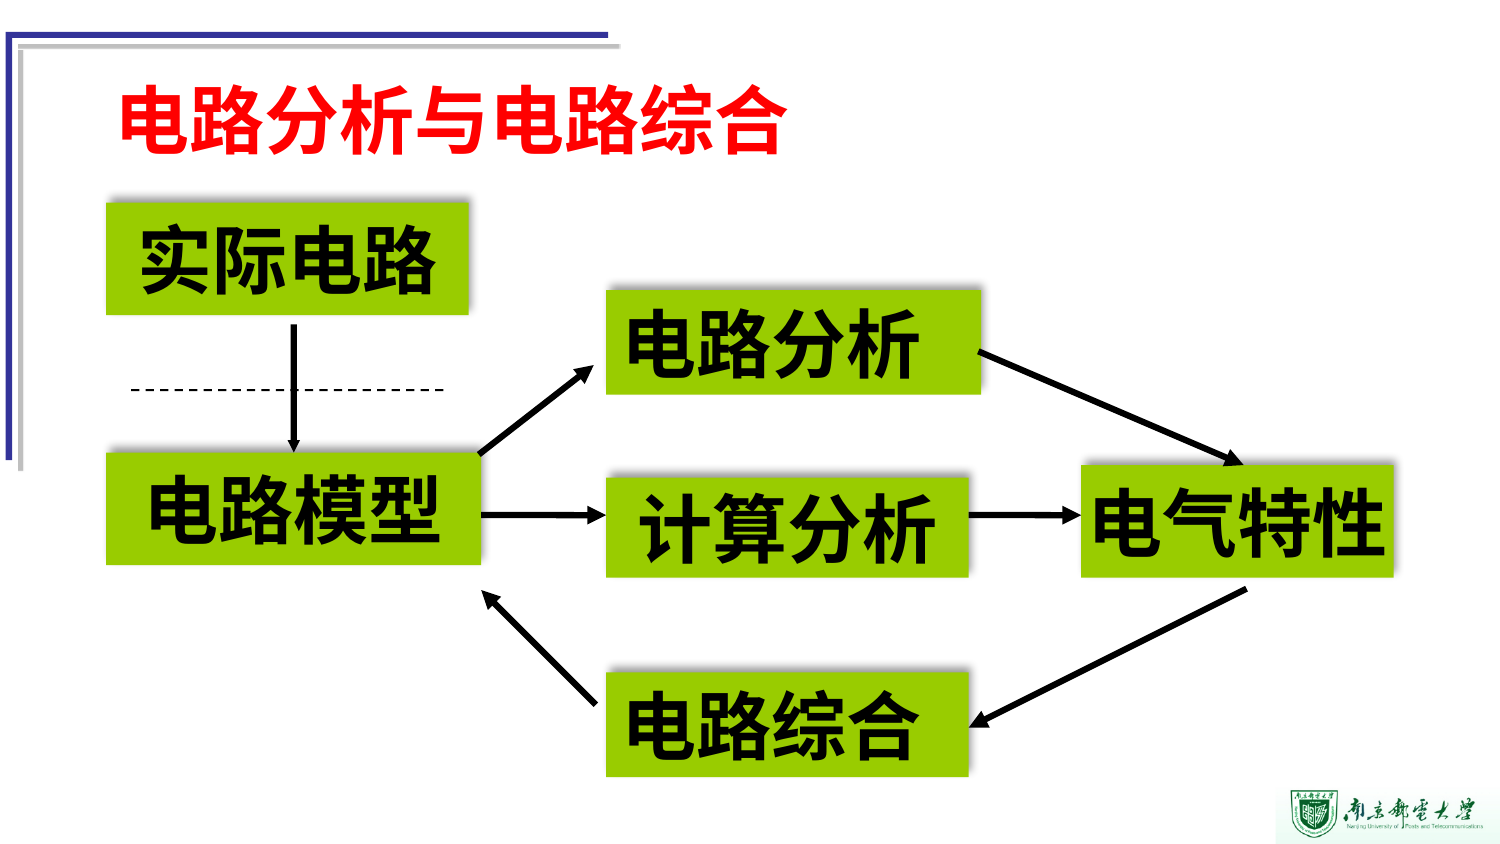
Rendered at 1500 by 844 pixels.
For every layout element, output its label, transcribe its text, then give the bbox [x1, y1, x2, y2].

picture [1275, 781, 1500, 844]
text_box 电路分析与电路综合 [100, 66, 938, 171]
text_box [105, 202, 1394, 778]
